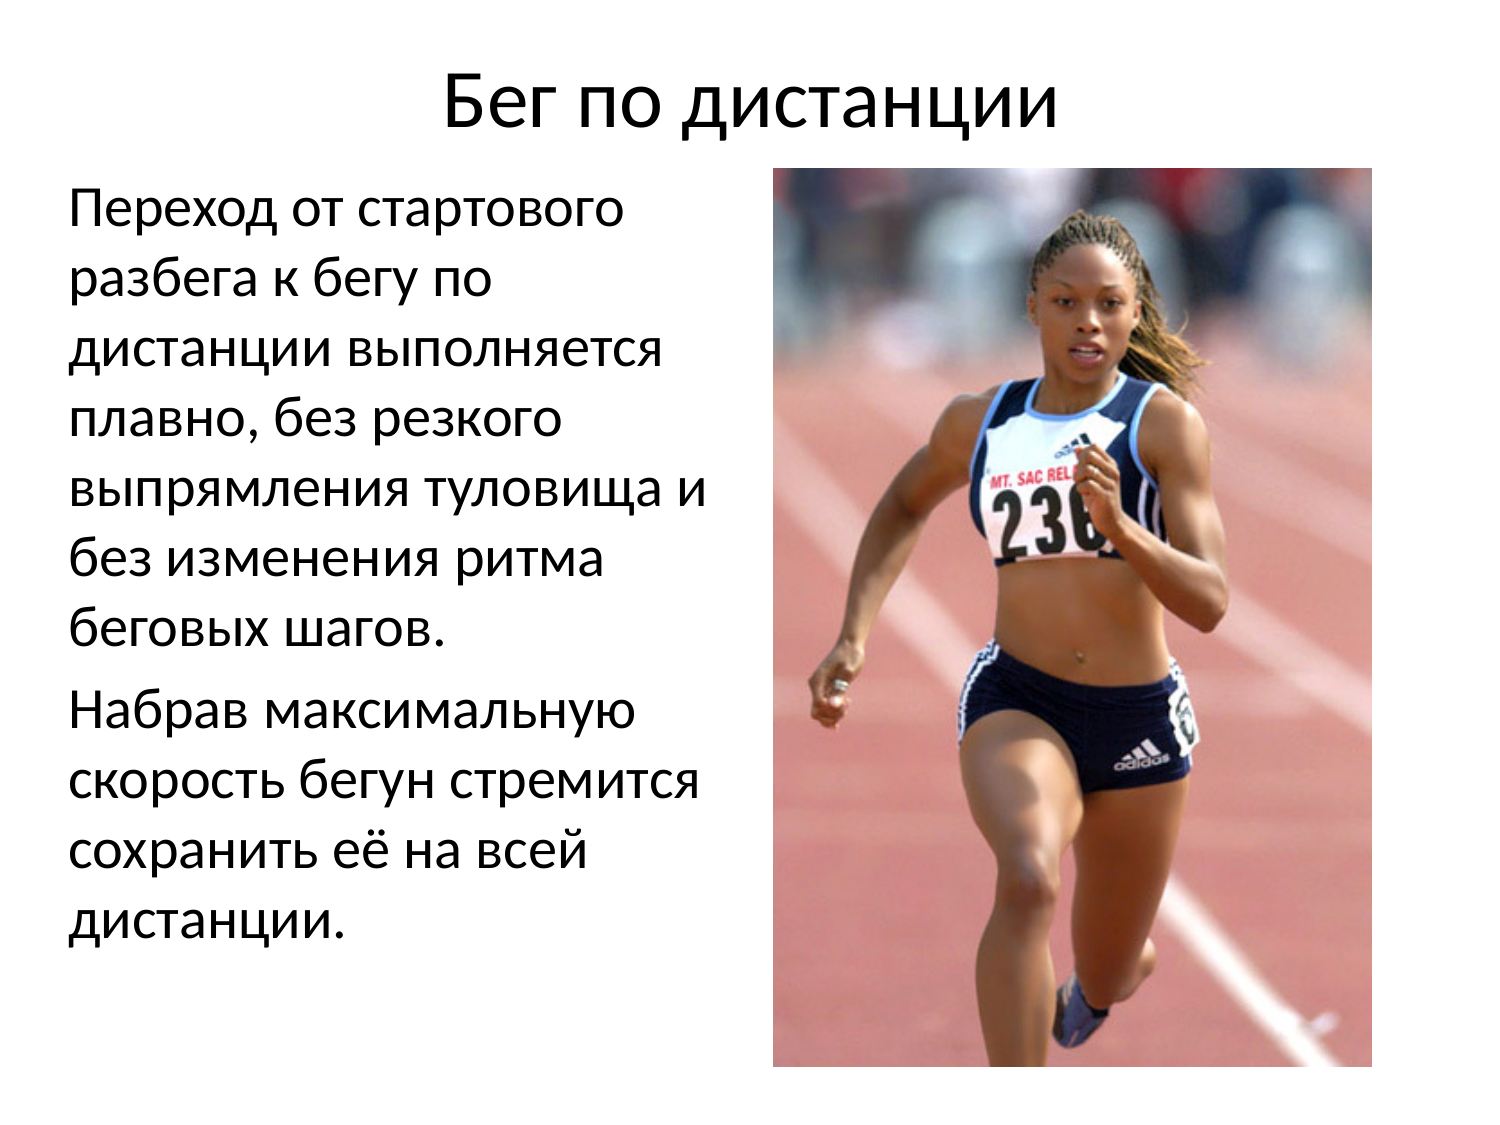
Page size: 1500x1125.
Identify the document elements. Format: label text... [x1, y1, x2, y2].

title Бег по дистанции [76, 0, 1427, 188]
list Переход от стартового разбега к бегу по дистанции выполняется плавно, без резкого выпрямления туловища и без изменения ритма беговых шагов. Набрав максимальную скорость бегун стремится сохранить её на всей дистанции. [53, 160, 774, 1071]
picture [773, 168, 1372, 1067]
